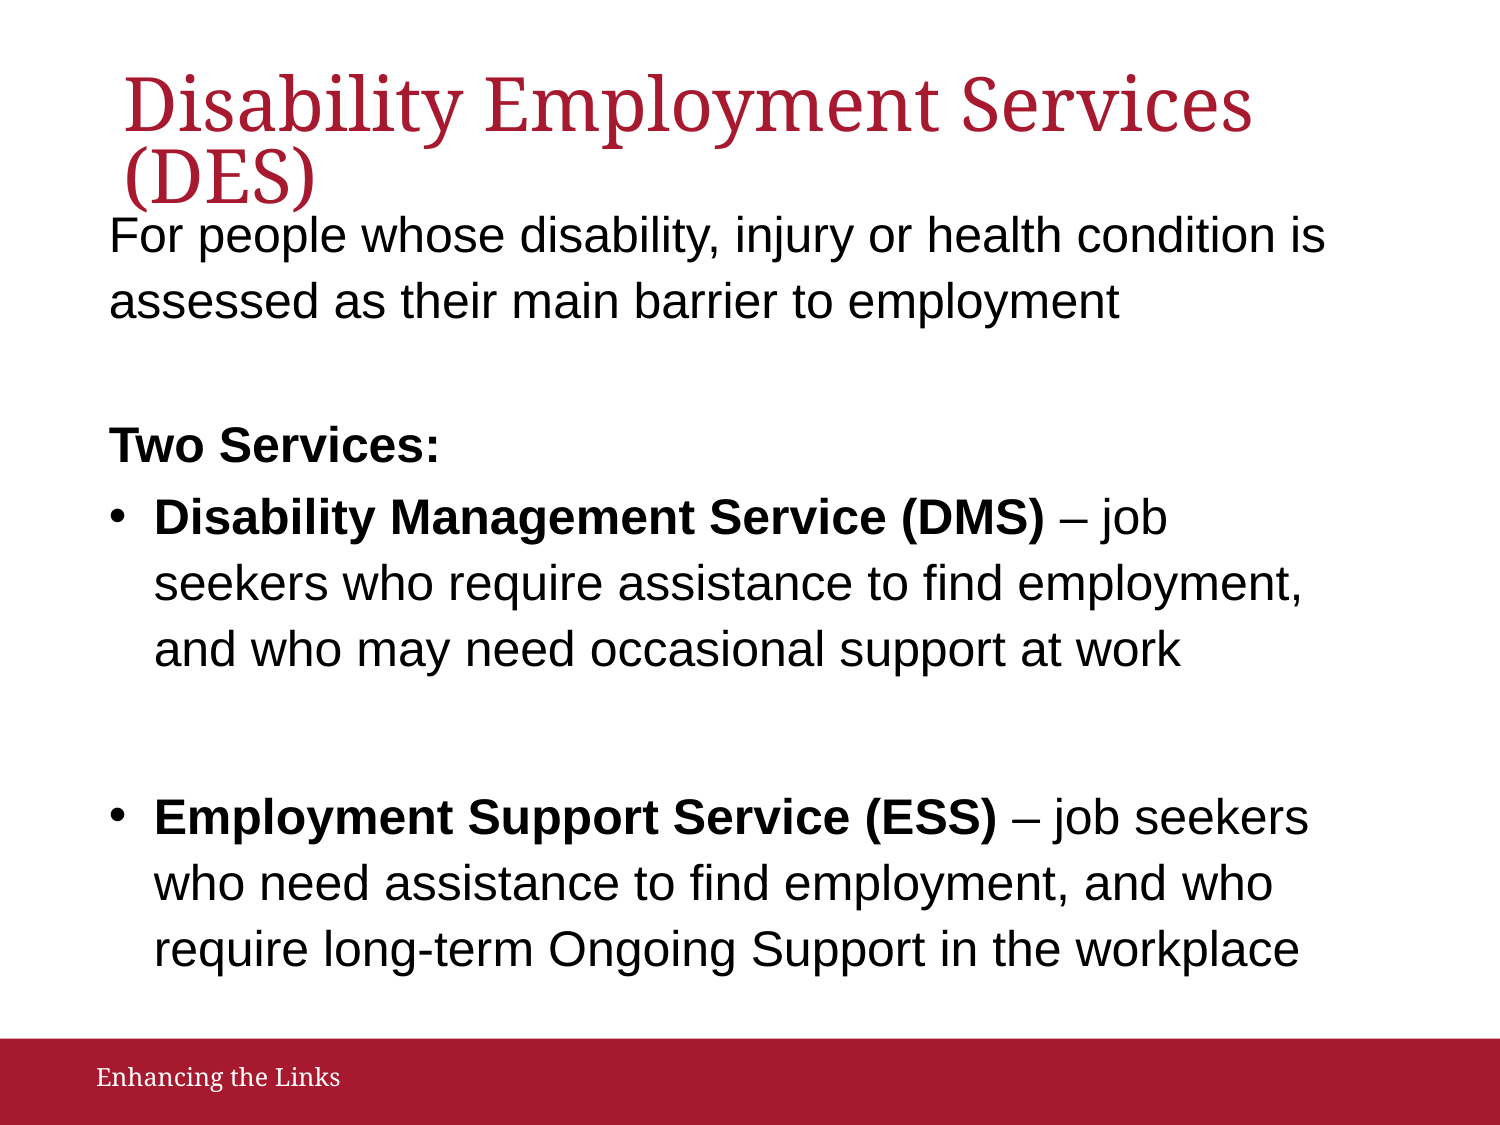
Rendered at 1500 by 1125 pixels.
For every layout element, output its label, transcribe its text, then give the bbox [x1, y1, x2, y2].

list For people whose disability, injury or health condition is assessed as their main barrier to employment Two Services: Disability Management Service (DMS) – job seekers who require assistance to find employment, and who may need occasional support at work Employment Support Service (ESS) – job seekers who need assistance to find employment, and who require long-term Ongoing Support in the workplace [64, 196, 1341, 1024]
footer Enhancing the Links [96, 1048, 1164, 1109]
title Disability Employment Services (DES) [123, 74, 1432, 158]
